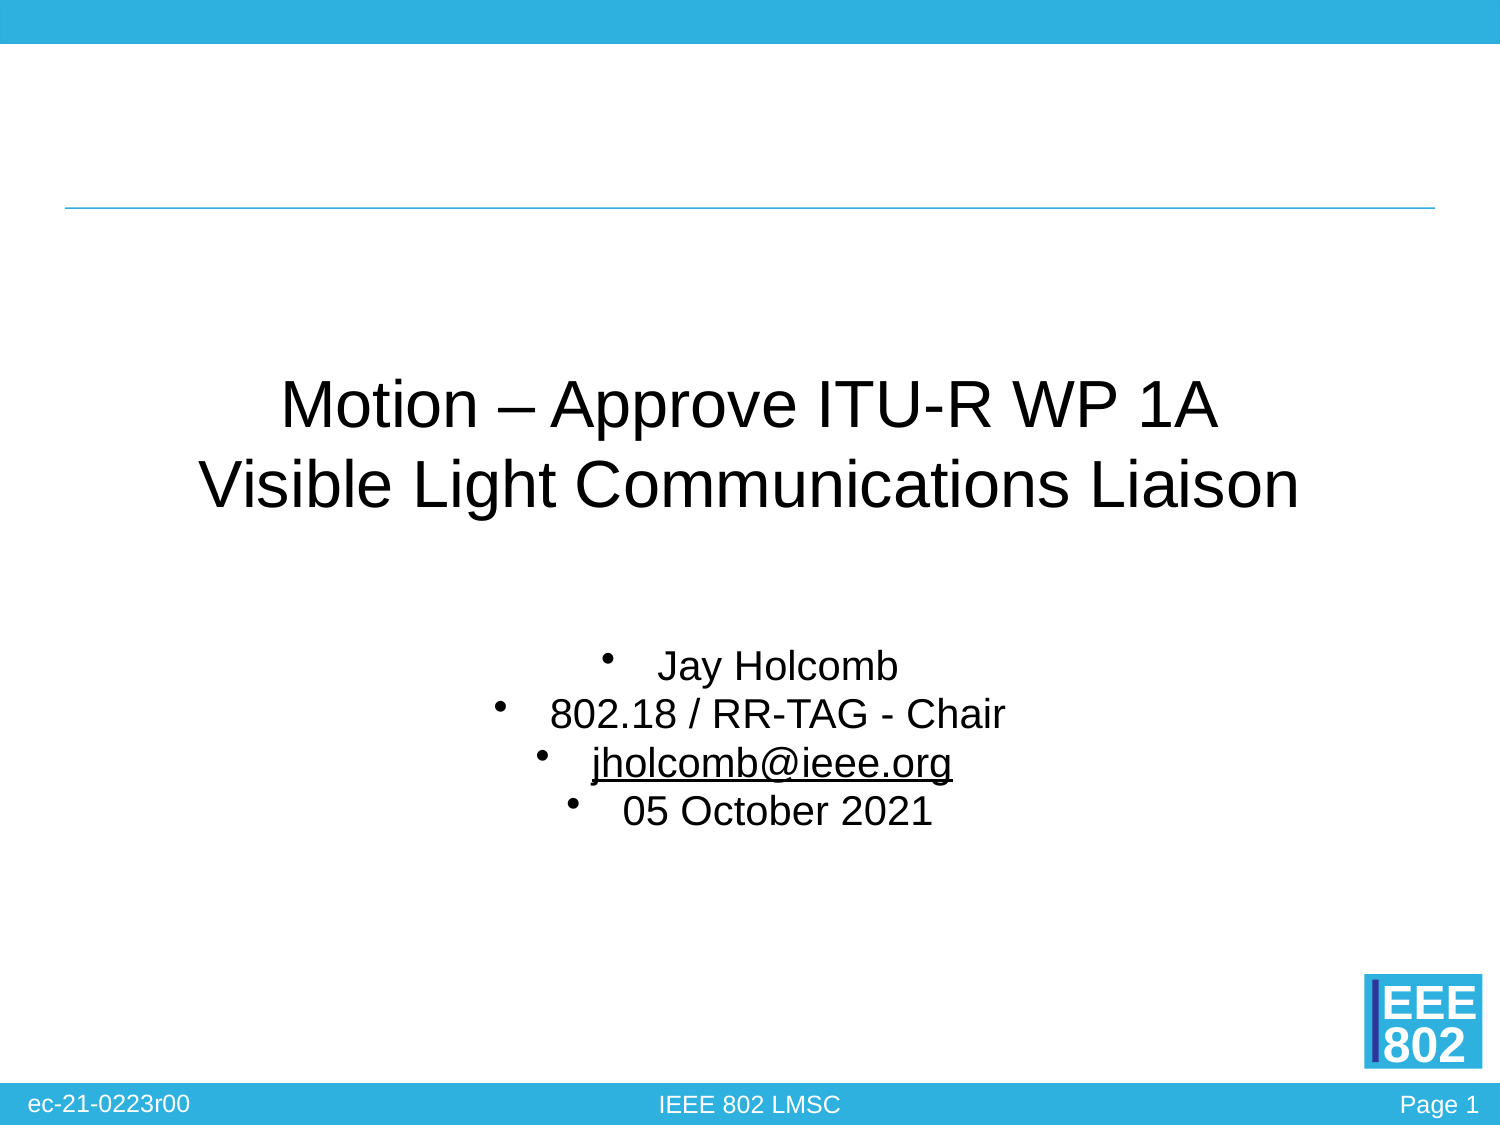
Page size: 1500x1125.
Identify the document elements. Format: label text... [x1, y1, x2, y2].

text_box Jay Holcomb 802.18 / RR-TAG - Chair jholcomb@ieee.org 05 October 2021 [224, 641, 1275, 929]
text_box Motion – Approve ITU-R WP 1A Visible Light Communications Liaison [112, 341, 1388, 460]
